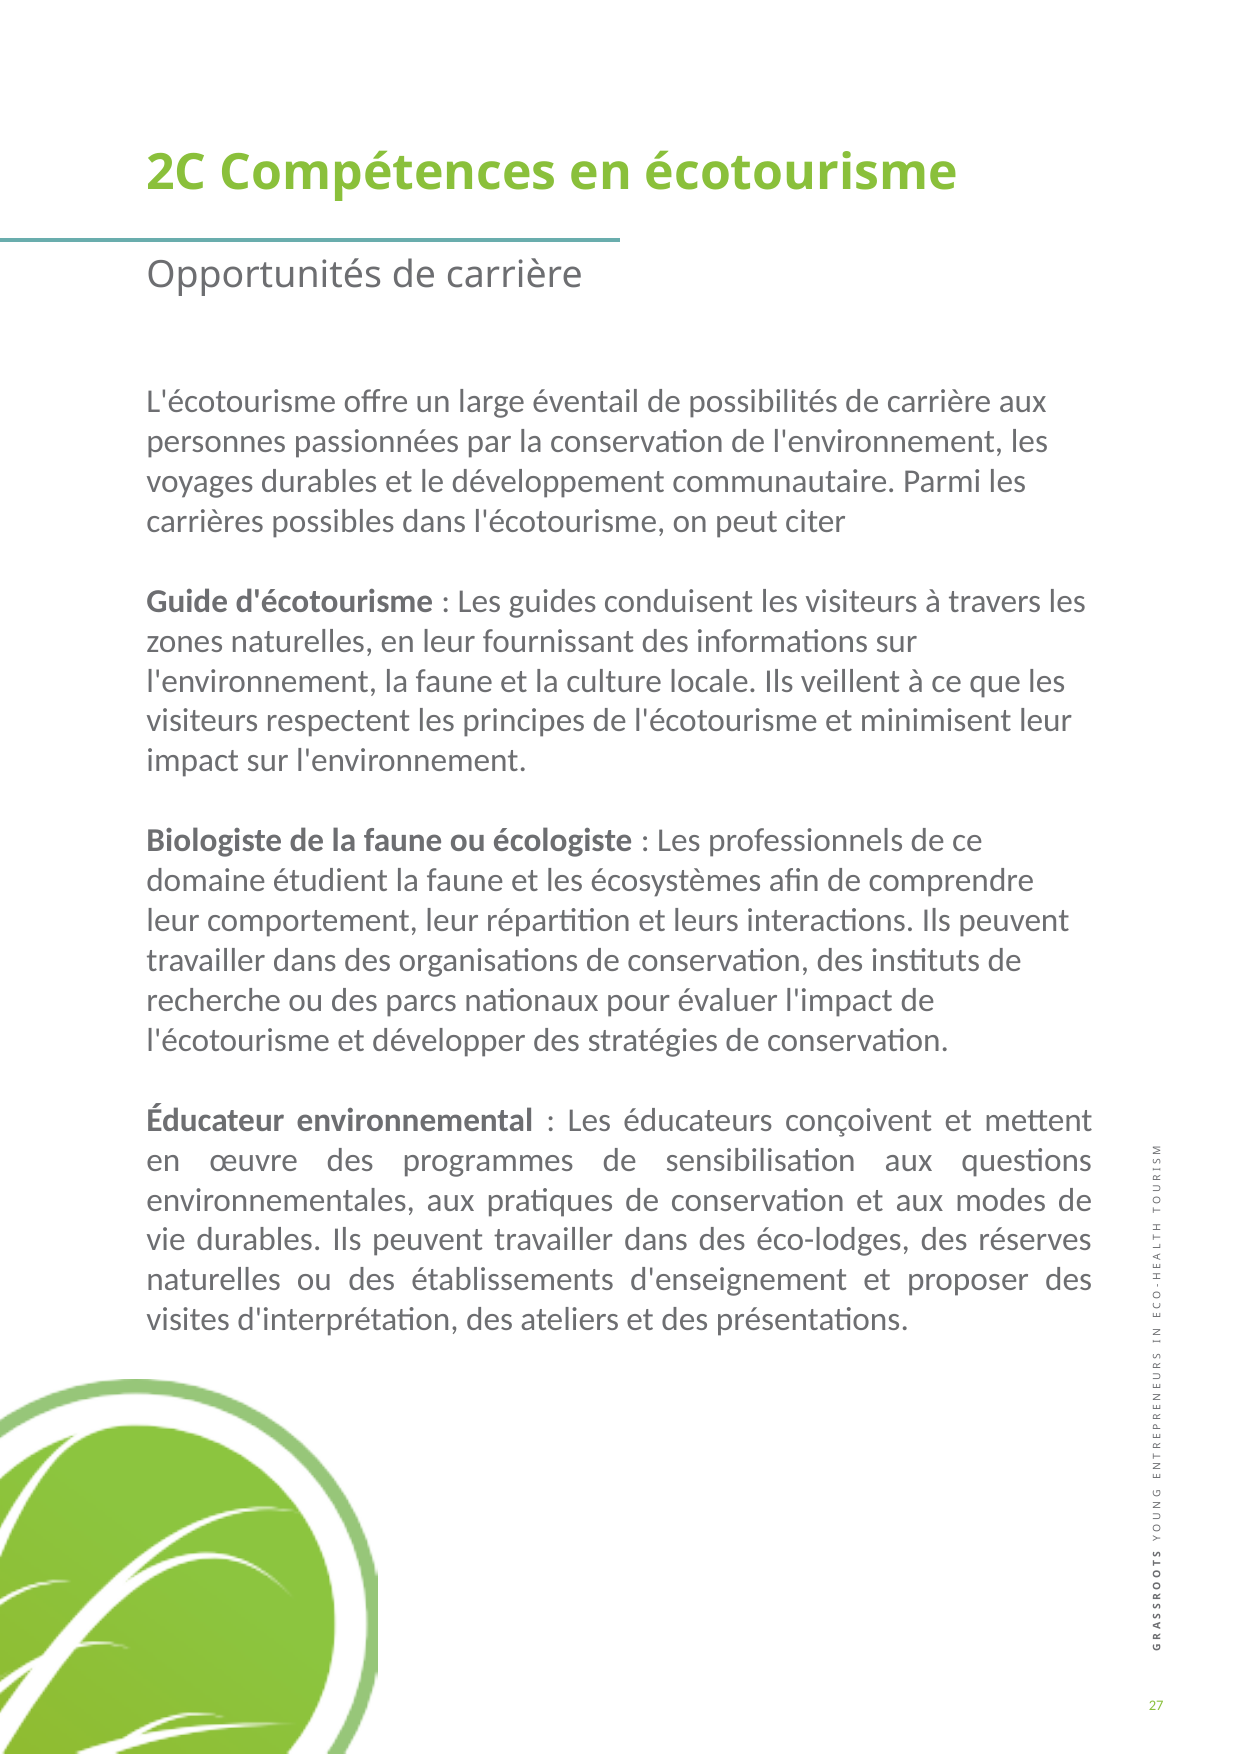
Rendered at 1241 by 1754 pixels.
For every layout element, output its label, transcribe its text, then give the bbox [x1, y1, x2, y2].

list 2C Compétences en écotourisme [131, 132, 1109, 242]
list L'écotourisme offre un large éventail de possibilités de carrière aux personnes passionnées par la conservation de l'environnement, les voyages durables et le développement communautaire. Parmi les carrières possibles dans l'écotourisme, on peut citer Guide d'écotourisme : Les guides conduisent les visiteurs à travers les zones naturelles, en leur fournissant des informations sur l'environnement, la faune et la culture locale. Ils veillent à ce que les visiteurs respectent les principes de l'écotourisme et minimisent leur impact sur l'environnement. Biologiste de la faune ou écologiste : Les professionnels de ce domaine étudient la faune et les écosystèmes afin de comprendre leur comportement, leur répartition et leurs interactions. Ils peuvent travailler dans des organisations de conservation, des instituts de recherche ou des parcs nationaux pour évaluer l'impact de l'écotourisme et développer des stratégies de conservation. Éducateur environnemental : Les éducateurs conçoivent et mettent en œuvre des programmes de sensibilisation aux questions environnementales, aux pratiques de conservation et aux modes de vie durables. Ils peuvent travailler dans des éco-lodges, des réserves naturelles ou des établissements d'enseignement et proposer des visites d'interprétation, des ateliers et des présentations. [131, 371, 1109, 1586]
slide_number 27 [1125, 1666, 1187, 1743]
list Opportunités de carrière [131, 242, 1109, 371]
